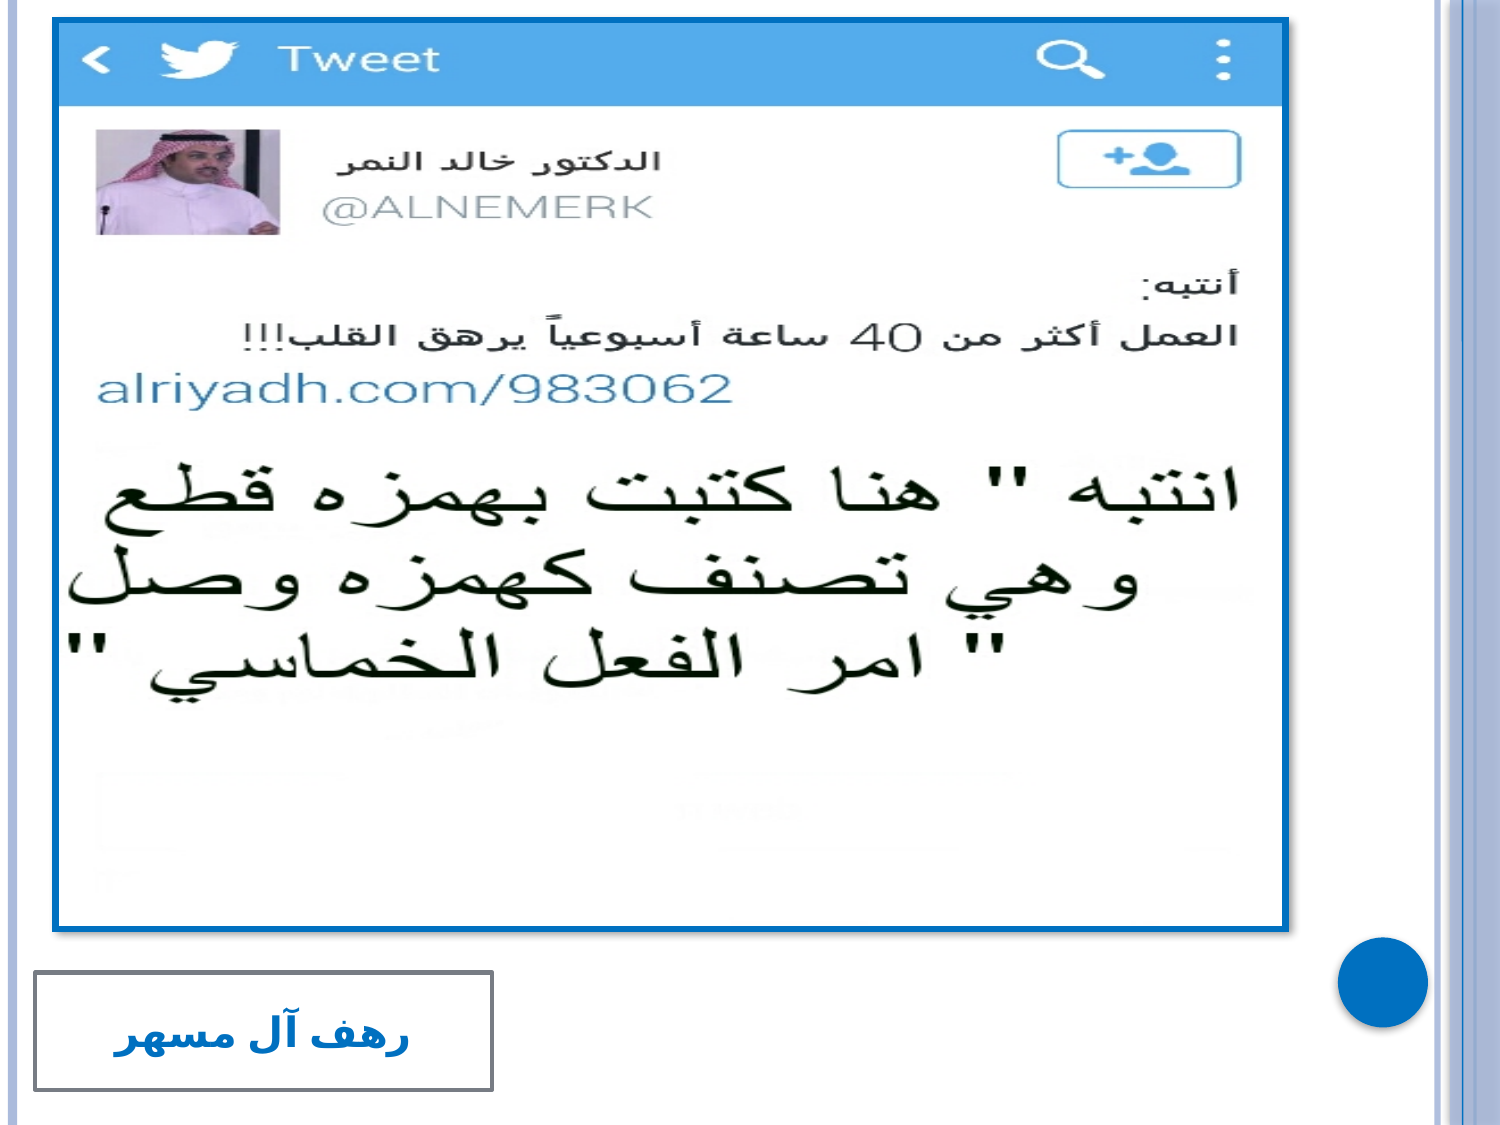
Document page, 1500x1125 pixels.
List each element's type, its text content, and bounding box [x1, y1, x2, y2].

text_box رهف آل مسهر [33, 970, 494, 1092]
picture [58, 22, 1283, 927]
